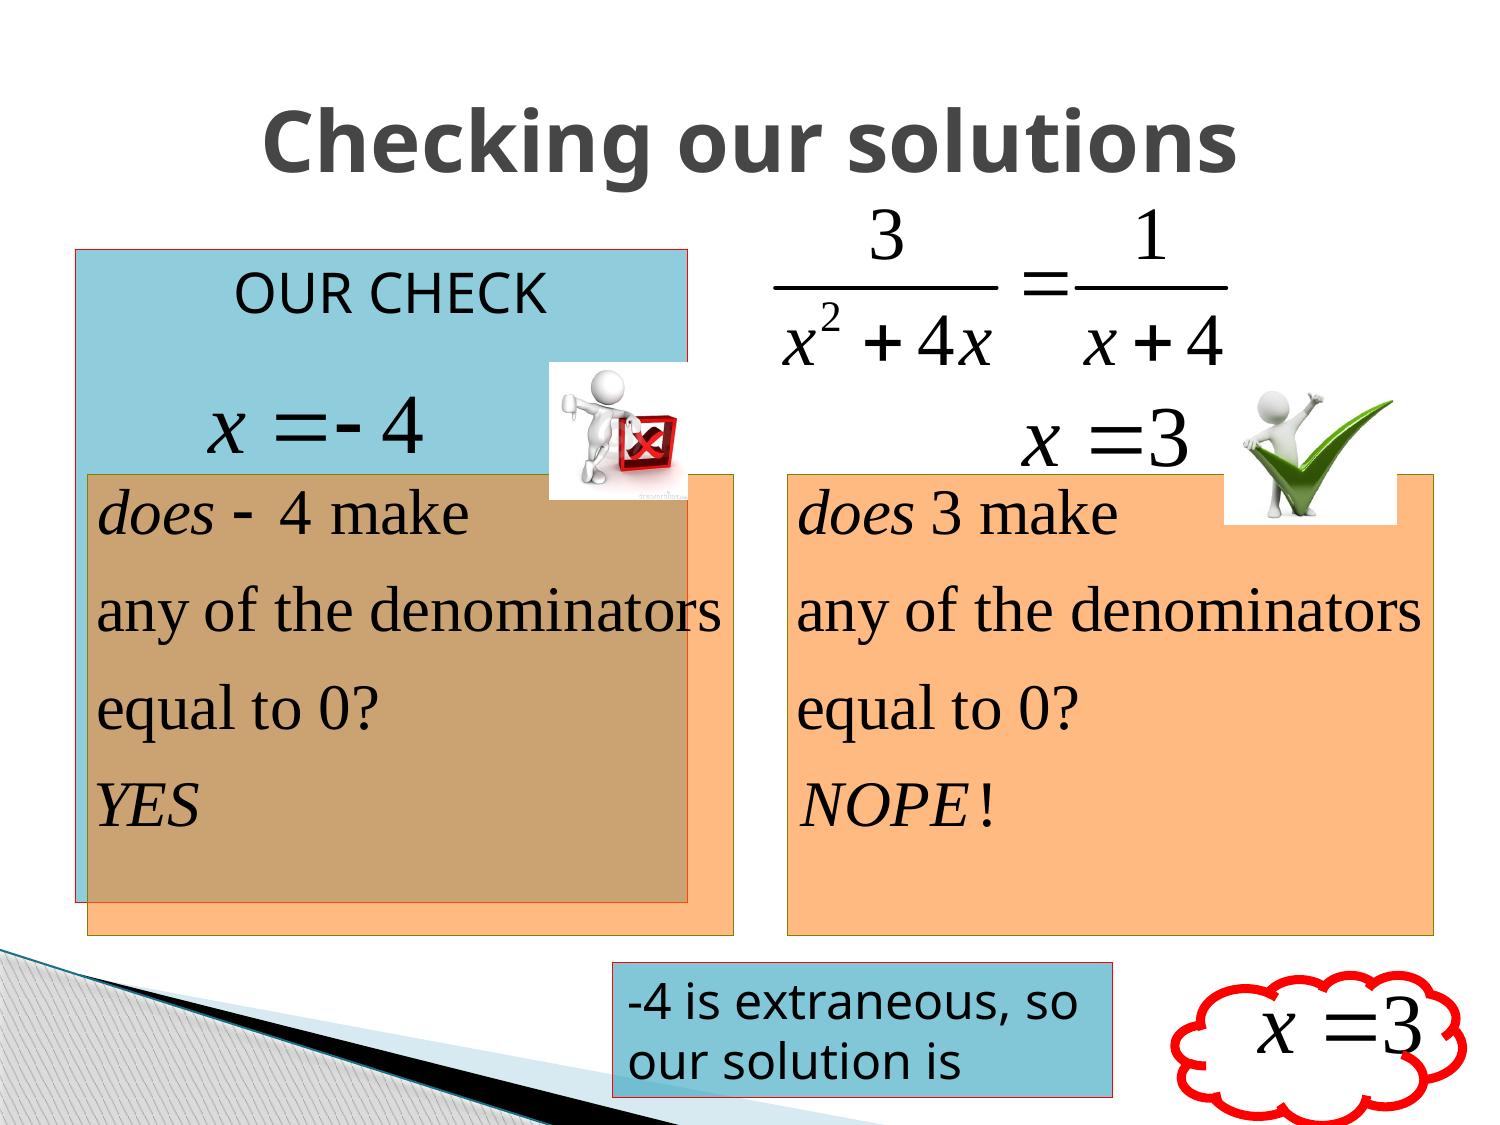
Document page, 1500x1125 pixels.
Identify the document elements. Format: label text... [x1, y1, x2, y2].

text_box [1028, 601, 1051, 631]
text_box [1346, 601, 1372, 631]
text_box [1328, 595, 1342, 631]
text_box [1059, 489, 1086, 533]
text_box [1226, 601, 1242, 630]
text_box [1166, 601, 1192, 631]
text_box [933, 784, 968, 825]
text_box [799, 699, 822, 729]
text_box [954, 693, 968, 729]
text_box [1004, 394, 1201, 474]
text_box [973, 699, 999, 729]
text_box [1334, 970, 1367, 974]
picture [1224, 387, 1397, 526]
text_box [1055, 687, 1077, 717]
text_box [892, 699, 913, 729]
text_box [1299, 601, 1320, 631]
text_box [800, 489, 829, 534]
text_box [190, 374, 463, 476]
text_box -4 is extraneous, so our solution is [612, 962, 1113, 1098]
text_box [827, 698, 853, 742]
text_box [832, 504, 859, 534]
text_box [799, 601, 820, 631]
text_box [940, 586, 957, 630]
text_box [1105, 601, 1128, 631]
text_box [1380, 601, 1397, 630]
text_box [977, 595, 991, 631]
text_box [859, 602, 886, 644]
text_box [1200, 601, 1225, 630]
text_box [1009, 504, 1025, 533]
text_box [1240, 974, 1463, 1076]
list OUR CHECK [75, 249, 688, 903]
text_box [1032, 504, 1053, 534]
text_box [1268, 601, 1292, 630]
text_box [1400, 601, 1419, 631]
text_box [907, 601, 933, 631]
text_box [934, 492, 959, 534]
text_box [87, 474, 734, 936]
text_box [983, 504, 1008, 533]
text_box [828, 601, 852, 630]
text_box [892, 504, 913, 534]
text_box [1021, 686, 1048, 729]
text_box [920, 684, 930, 728]
text_box [1170, 984, 1428, 1125]
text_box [1135, 601, 1159, 630]
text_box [984, 784, 990, 813]
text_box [1093, 504, 1116, 534]
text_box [1073, 586, 1098, 631]
title Checking our solutions [75, 45, 1425, 233]
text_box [1251, 602, 1258, 630]
text_box [1381, 970, 1416, 974]
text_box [865, 504, 889, 534]
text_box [861, 700, 885, 729]
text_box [762, 187, 1244, 382]
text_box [893, 784, 928, 825]
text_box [803, 784, 846, 825]
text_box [848, 784, 889, 826]
picture [549, 362, 688, 501]
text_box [993, 586, 1020, 630]
